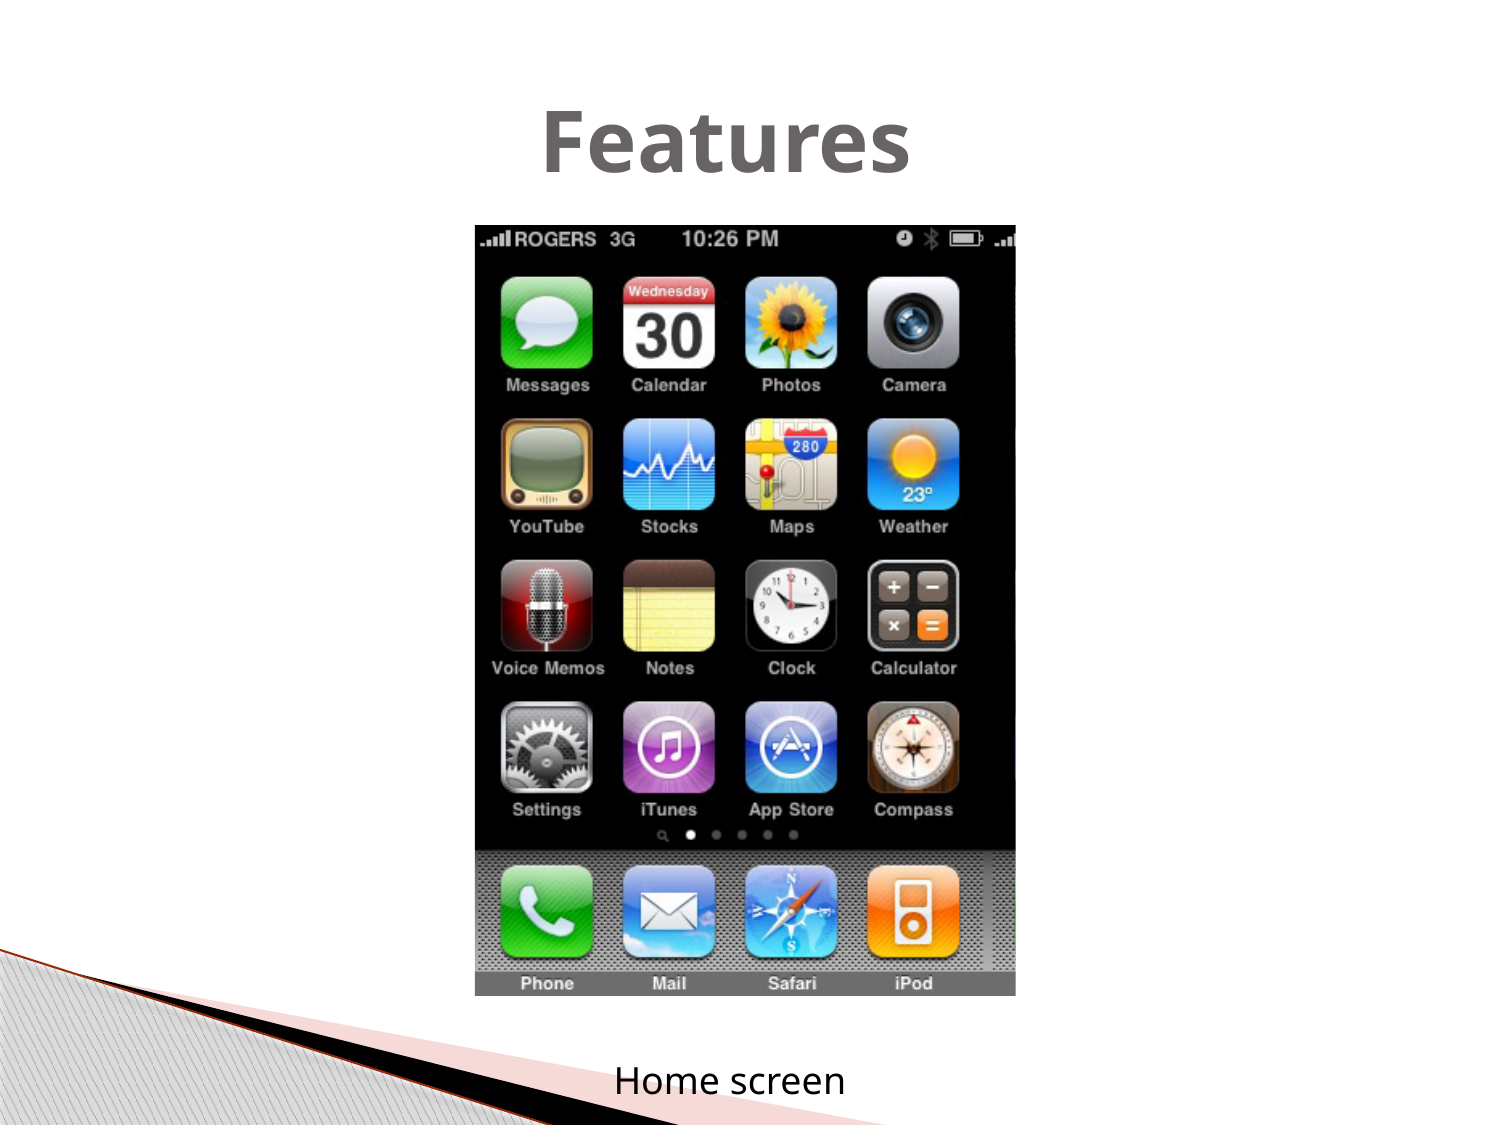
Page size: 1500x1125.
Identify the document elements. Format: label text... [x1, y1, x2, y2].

title Features [75, 45, 1425, 233]
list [474, 224, 1016, 1001]
text_box Home screen [549, 1049, 1025, 1110]
